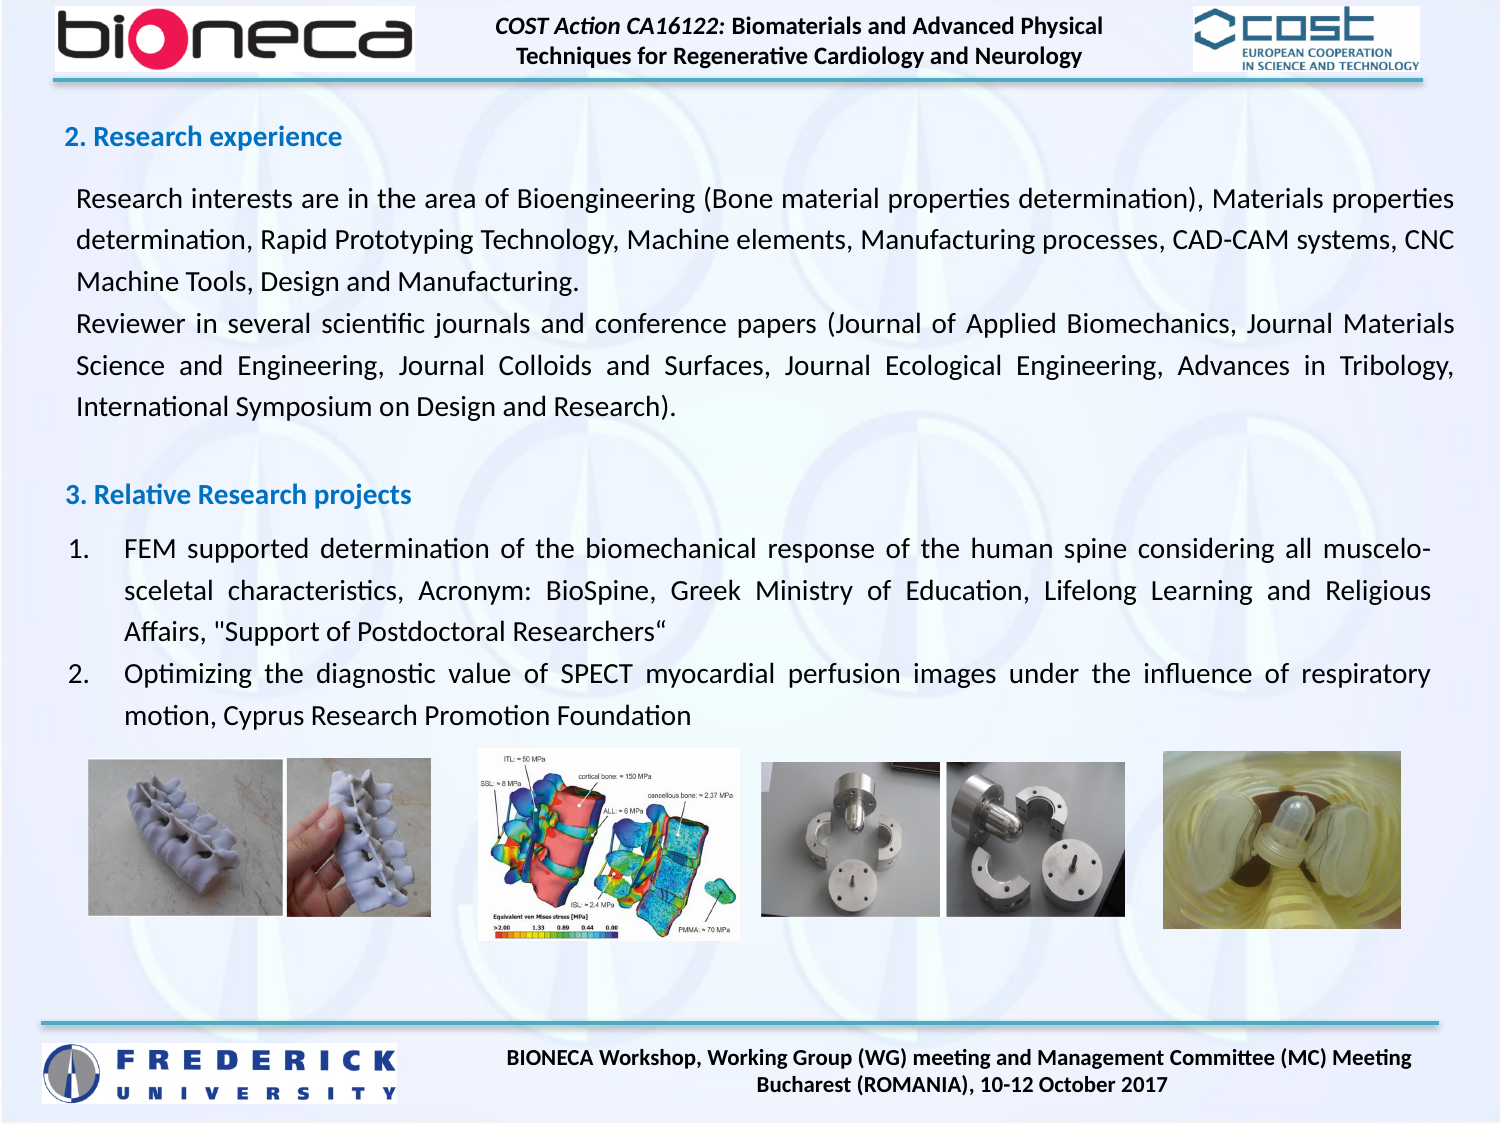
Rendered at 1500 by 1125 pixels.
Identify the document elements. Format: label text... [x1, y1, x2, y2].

text_box Research interests are in the area of Bioengineering (Bone material properties determination), Materials properties determination, Rapid Prototyping Technology, Machine elements, Manufacturing processes, CAD-CAM systems, CNC Machine Tools, Design and Manufacturing. Reviewer in several scientific journals and conference papers (Journal of Applied Biomechanics, Journal Materials Science and Engineering, Journal Colloids and Surfaces, Journal Ecological Engineering, Advances in Tribology, International Symposium on Design and Research). [61, 164, 1471, 430]
text_box 2. Research experience [49, 110, 358, 160]
text_box BIONECA Workshop, Working Group (WG) meeting and Management Committee (MC) Meeting Bucharest (ROMANIA), 10-12 October 2017 [490, 1034, 1436, 1105]
picture [0, 0, 1500, 1125]
text_box FEM supported determination of the biomechanical response of the human spine considering all muscelo-sceletal characteristics, Acronym: BioSpine, Greek Ministry of Education, Lifelong Learning and Religious Affairs, "Support of Postdoctoral Researchers“ Optimizing the diagnostic value of SPECT myocardial perfusion images under the influence of respiratory motion, Cyprus Research Promotion Foundation [53, 515, 1447, 739]
text_box 3. Relative Research projects [50, 467, 428, 518]
text_box COST Action CA16122: Biomaterials and Advanced Physical Techniques for Regenerative Cardiology and Neurology [451, 2, 1149, 78]
